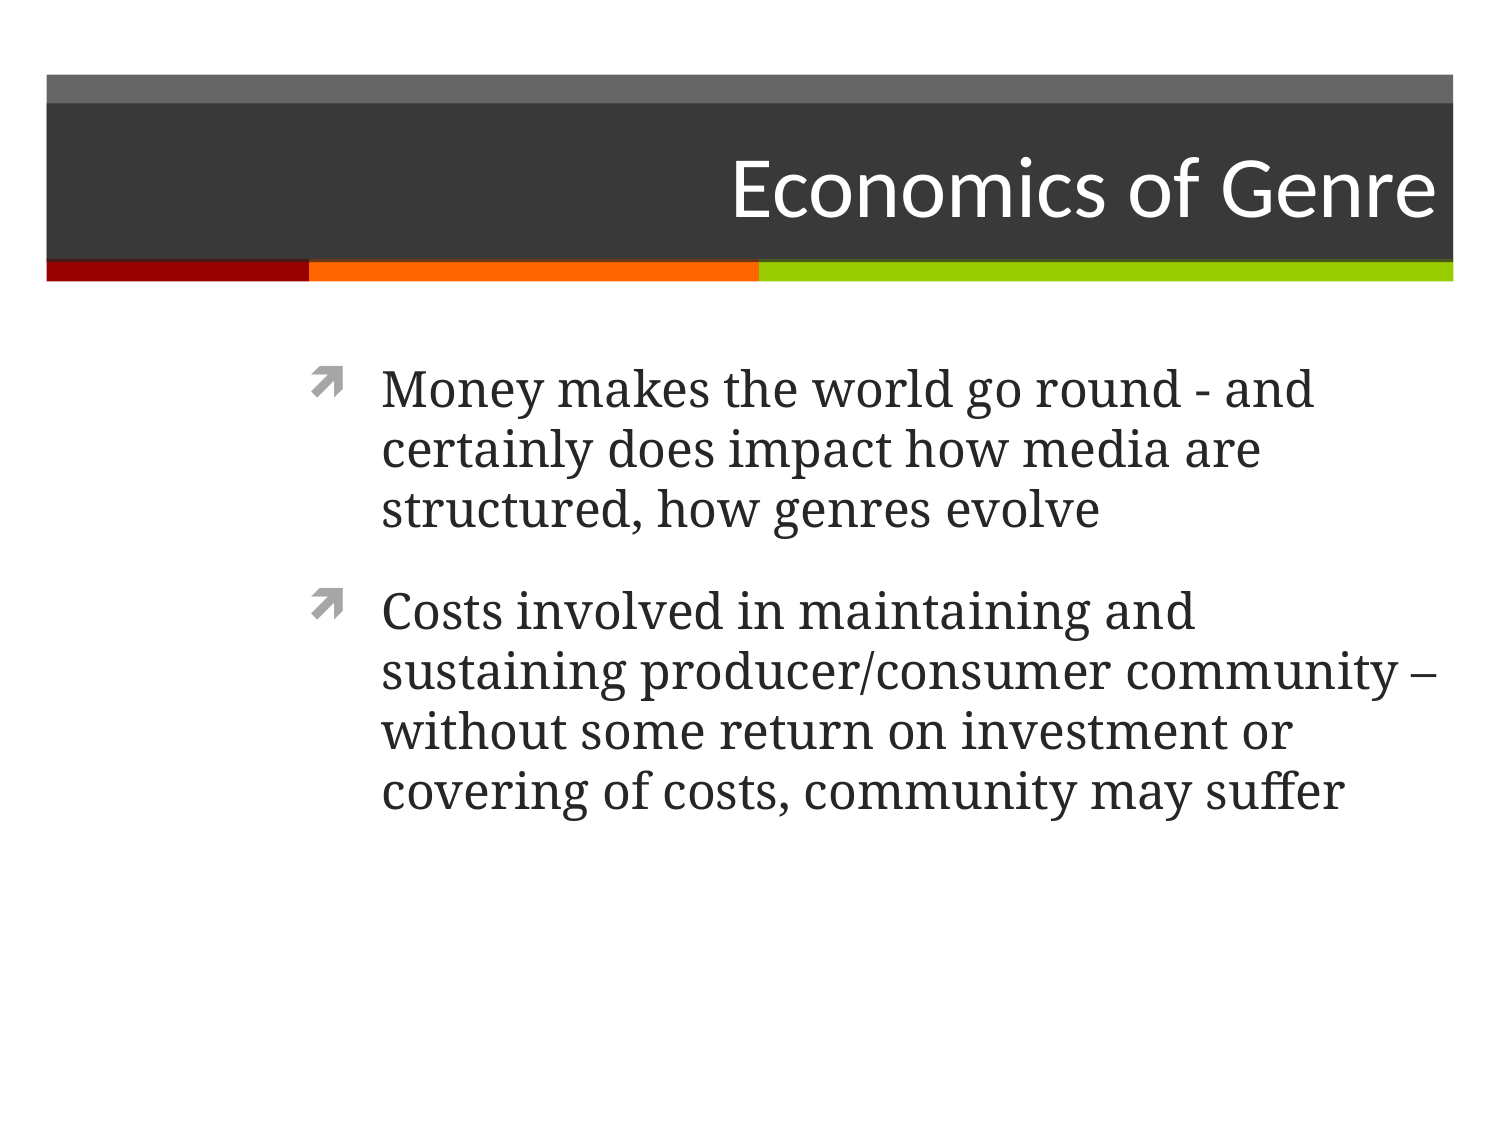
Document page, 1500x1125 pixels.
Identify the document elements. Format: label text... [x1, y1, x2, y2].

list Money makes the world go round - and certainly does impact how media are structured, how genres evolve Costs involved in maintaining and sustaining producer/consumer community – without some return on investment or covering of costs, community may suffer [292, 350, 1454, 1005]
title Economics of Genre [46, 103, 1454, 263]
